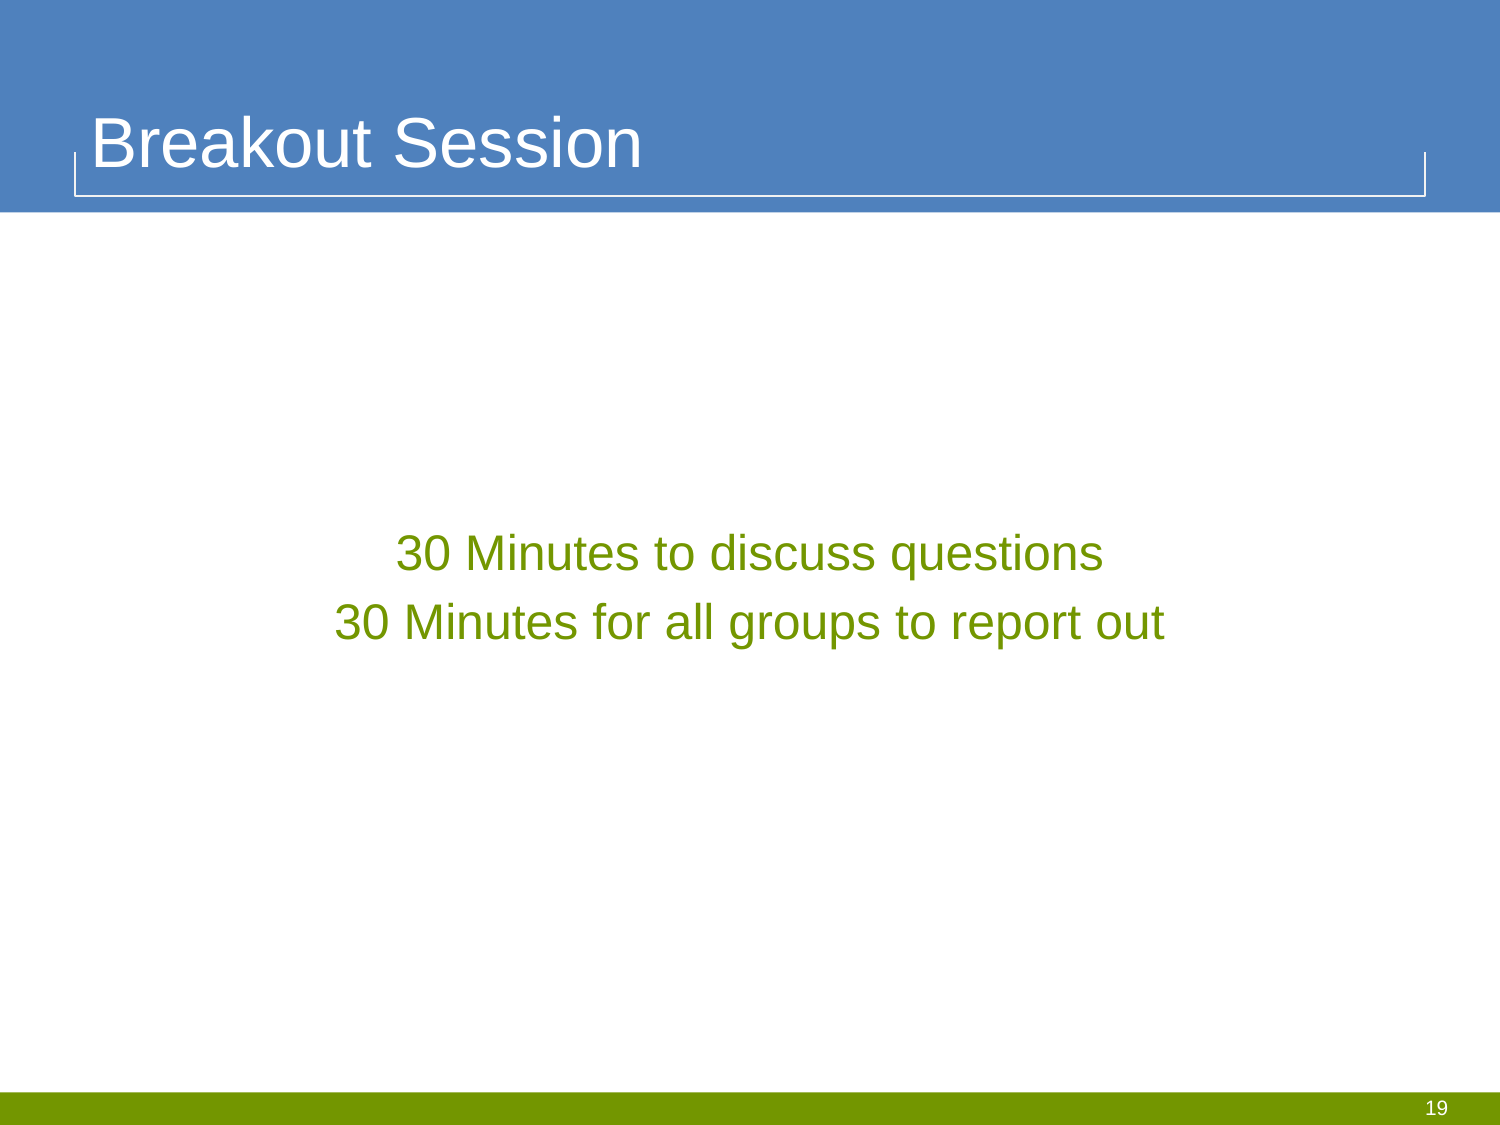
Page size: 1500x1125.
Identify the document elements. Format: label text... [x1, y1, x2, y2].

list 30 Minutes to discuss questions 30 Minutes for all groups to report out [74, 512, 1426, 776]
title Breakout Session [74, 44, 1426, 233]
